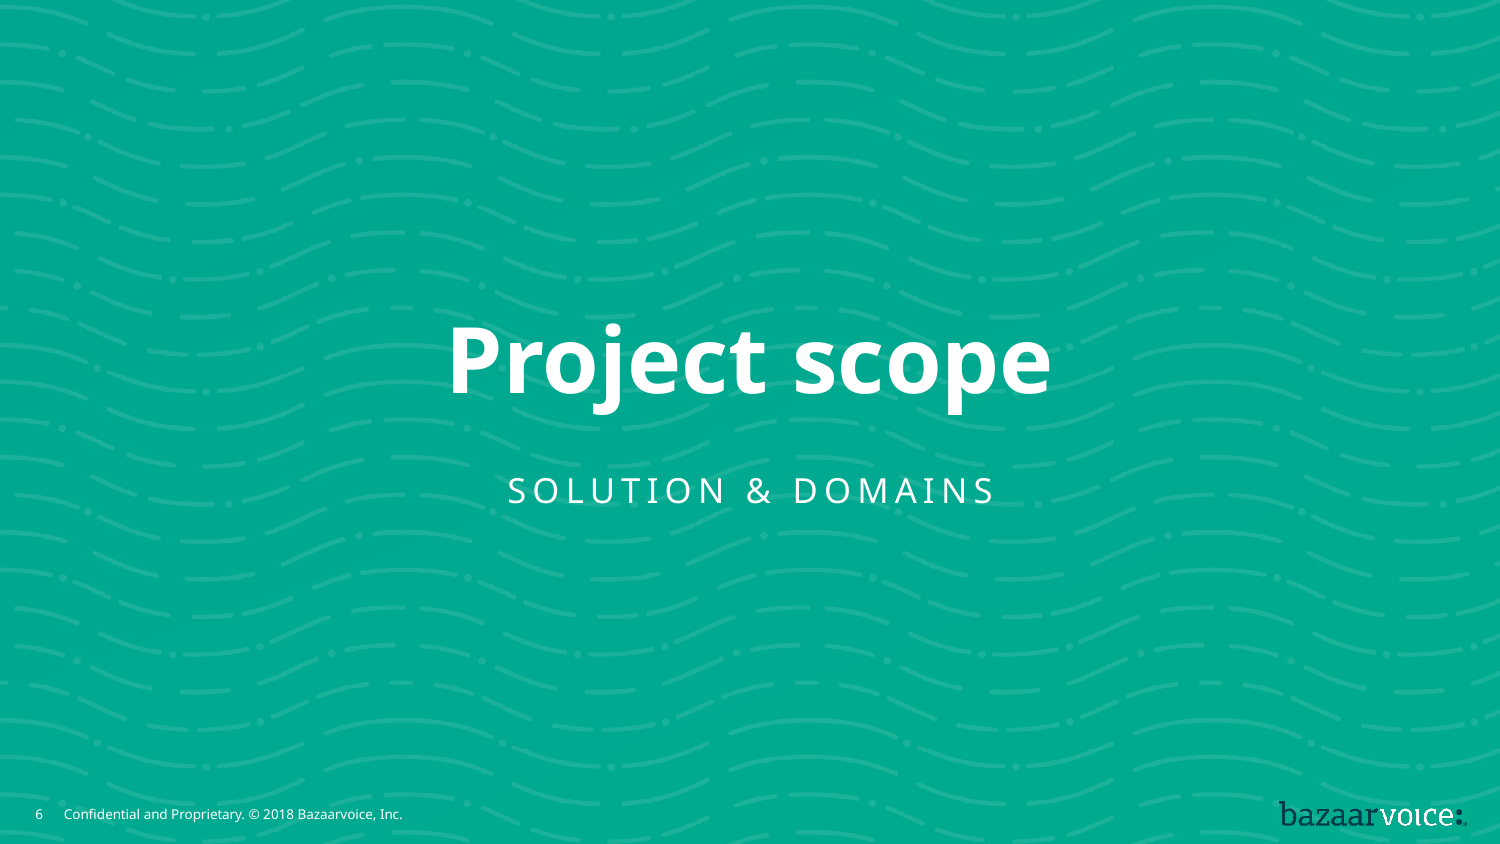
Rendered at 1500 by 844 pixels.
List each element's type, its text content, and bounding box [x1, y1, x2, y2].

picture [1286, 812, 1292, 823]
text_box SOLUTION & DOMAINS [55, 461, 1445, 518]
picture [1286, 801, 1467, 826]
text_box Project scope [0, 294, 1500, 462]
